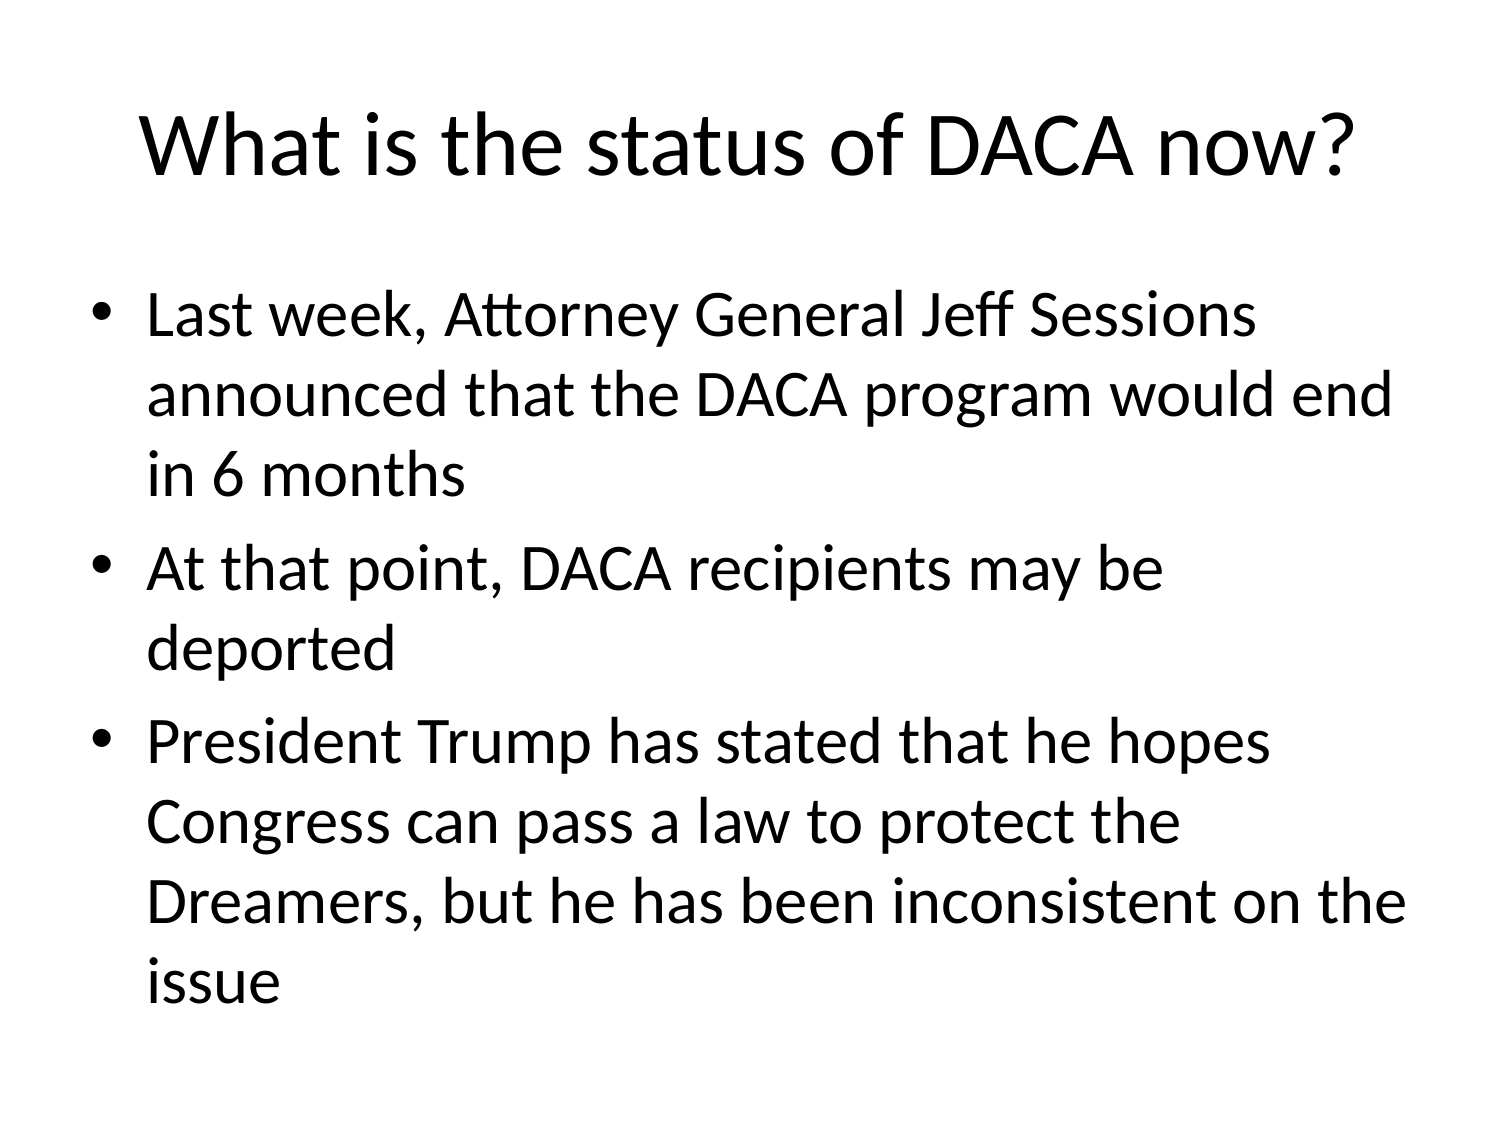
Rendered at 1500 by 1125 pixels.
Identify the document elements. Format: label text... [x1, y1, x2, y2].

list Last week, Attorney General Jeff Sessions announced that the DACA program would end in 6 months At that point, DACA recipients may be deported President Trump has stated that he hopes Congress can pass a law to protect the Dreamers, but he has been inconsistent on the issue [75, 262, 1425, 1096]
title What is the status of DACA now? [75, 45, 1425, 233]
